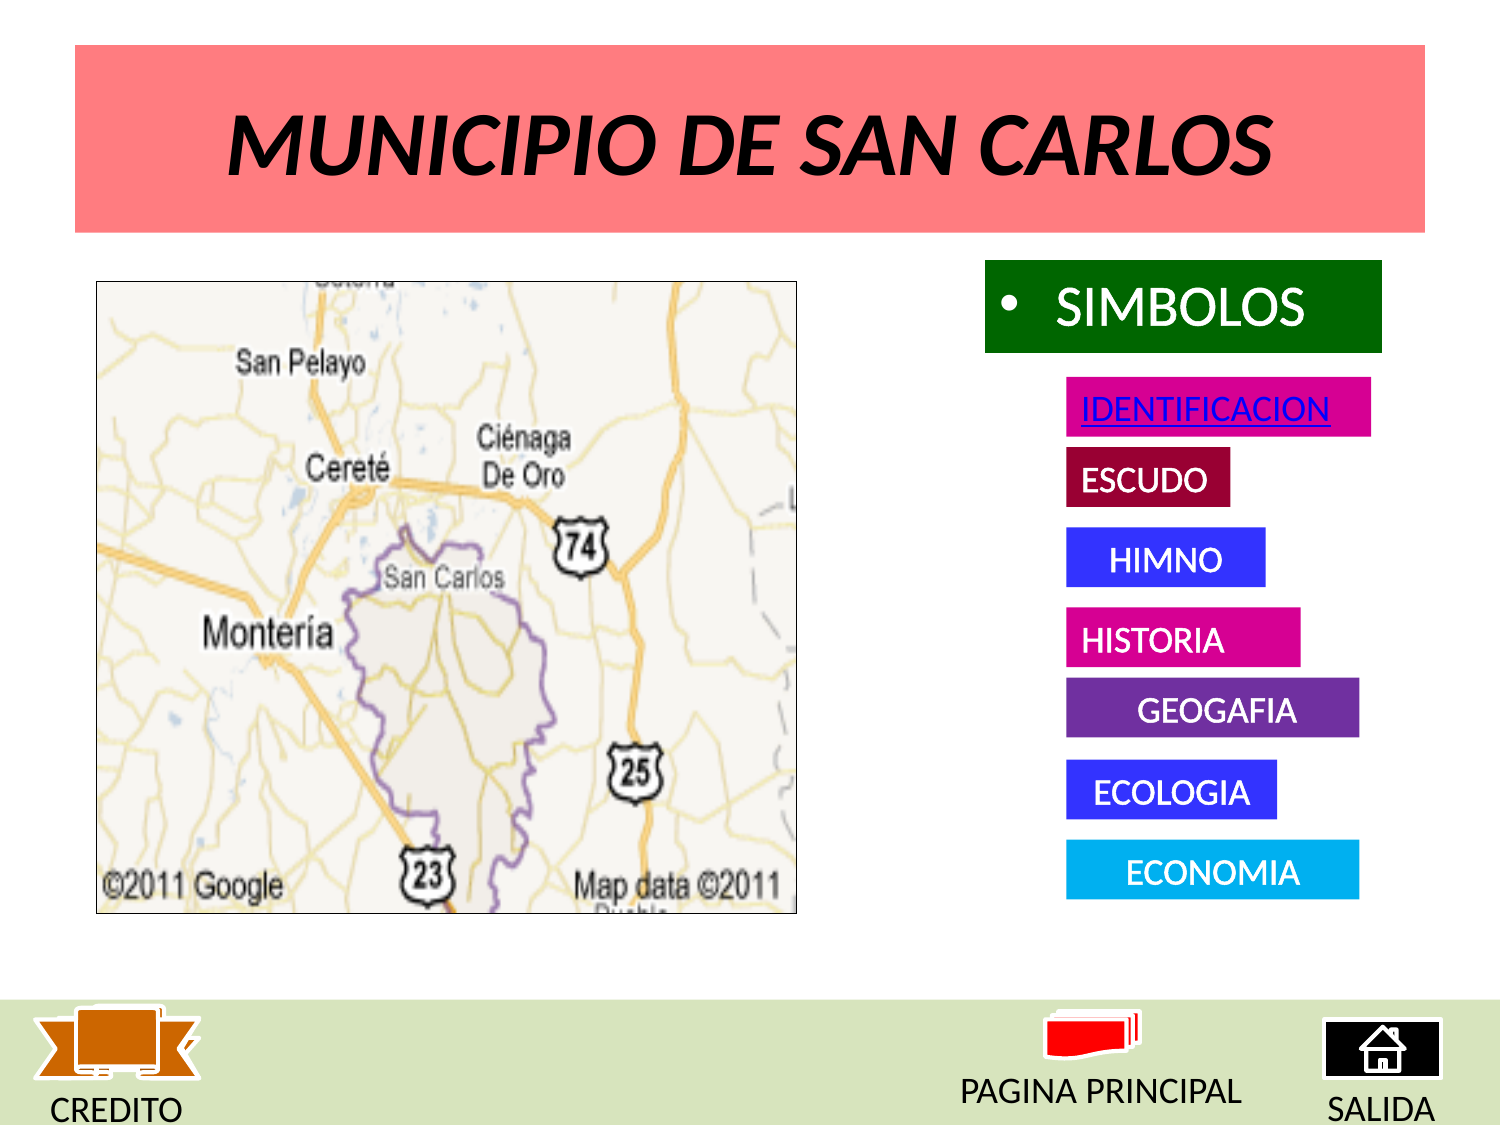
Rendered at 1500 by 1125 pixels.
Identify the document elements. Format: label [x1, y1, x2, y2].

text_box [1066, 527, 1266, 588]
text_box [1066, 759, 1278, 820]
text_box [1066, 607, 1301, 668]
text_box [1066, 447, 1231, 507]
picture [95, 280, 798, 915]
text_box [1066, 677, 1360, 738]
text_box [1066, 376, 1372, 437]
text_box [984, 259, 1383, 354]
title [75, 45, 1425, 233]
text_box [0, 997, 1500, 1125]
text_box [1066, 839, 1360, 900]
